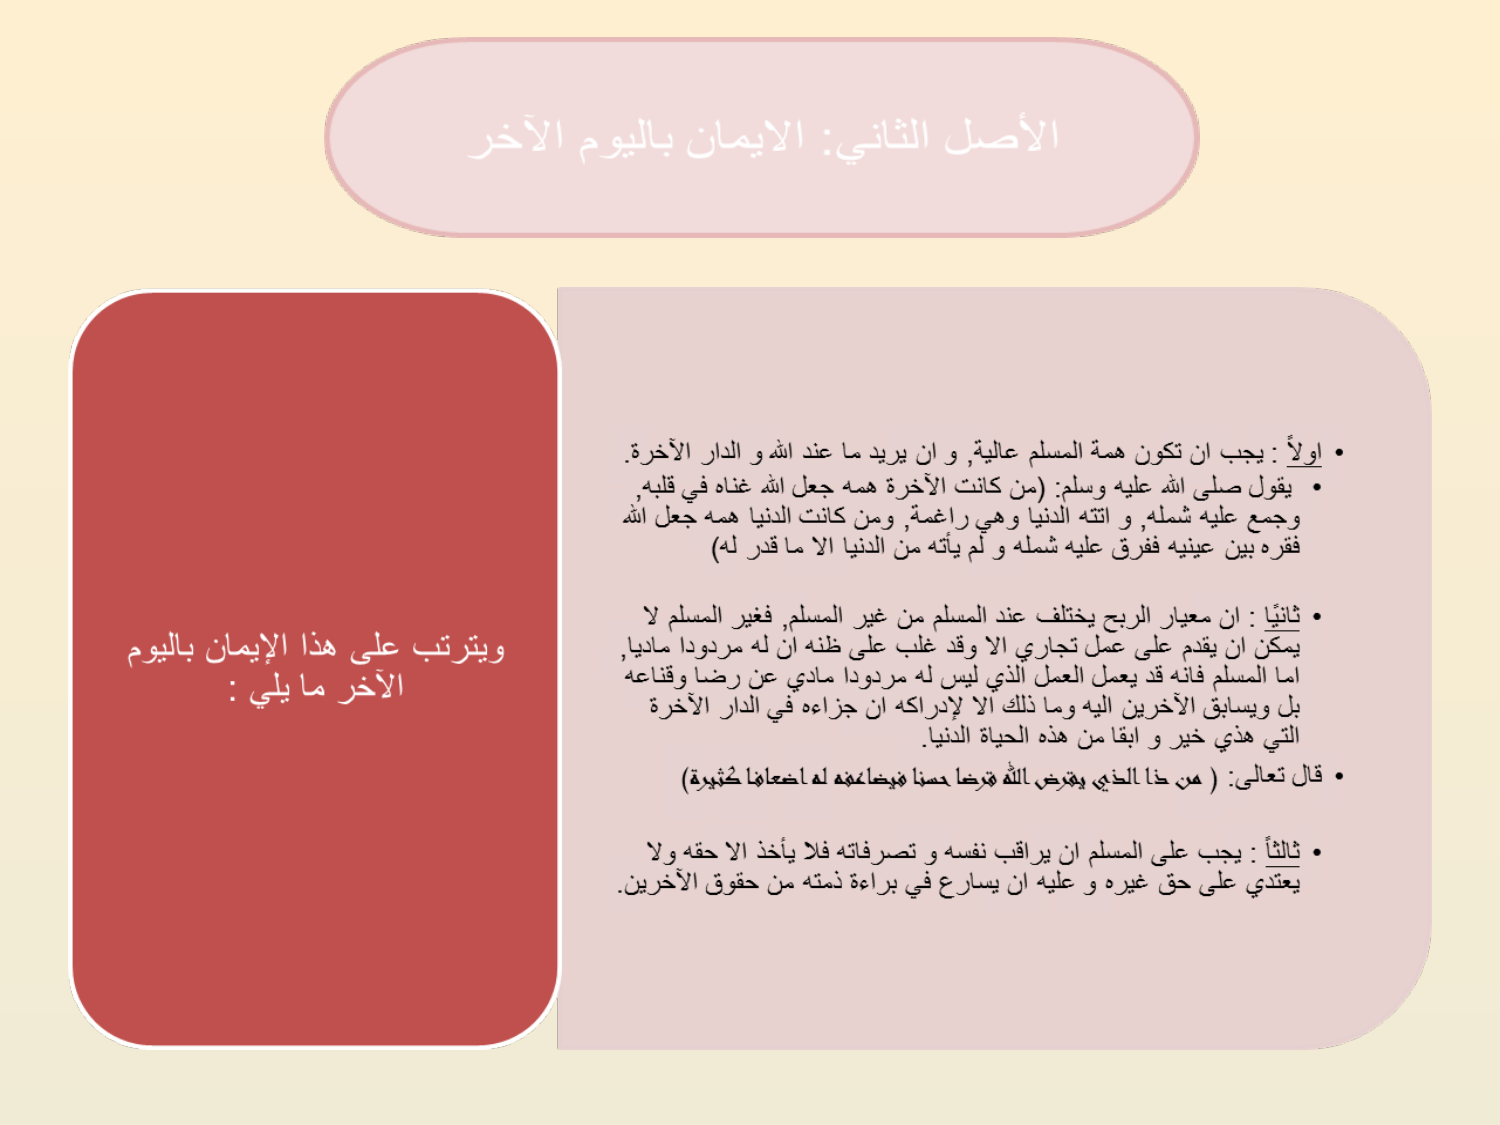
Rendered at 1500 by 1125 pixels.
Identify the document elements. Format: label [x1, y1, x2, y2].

picture [68, 287, 1432, 1051]
picture [324, 37, 1201, 238]
